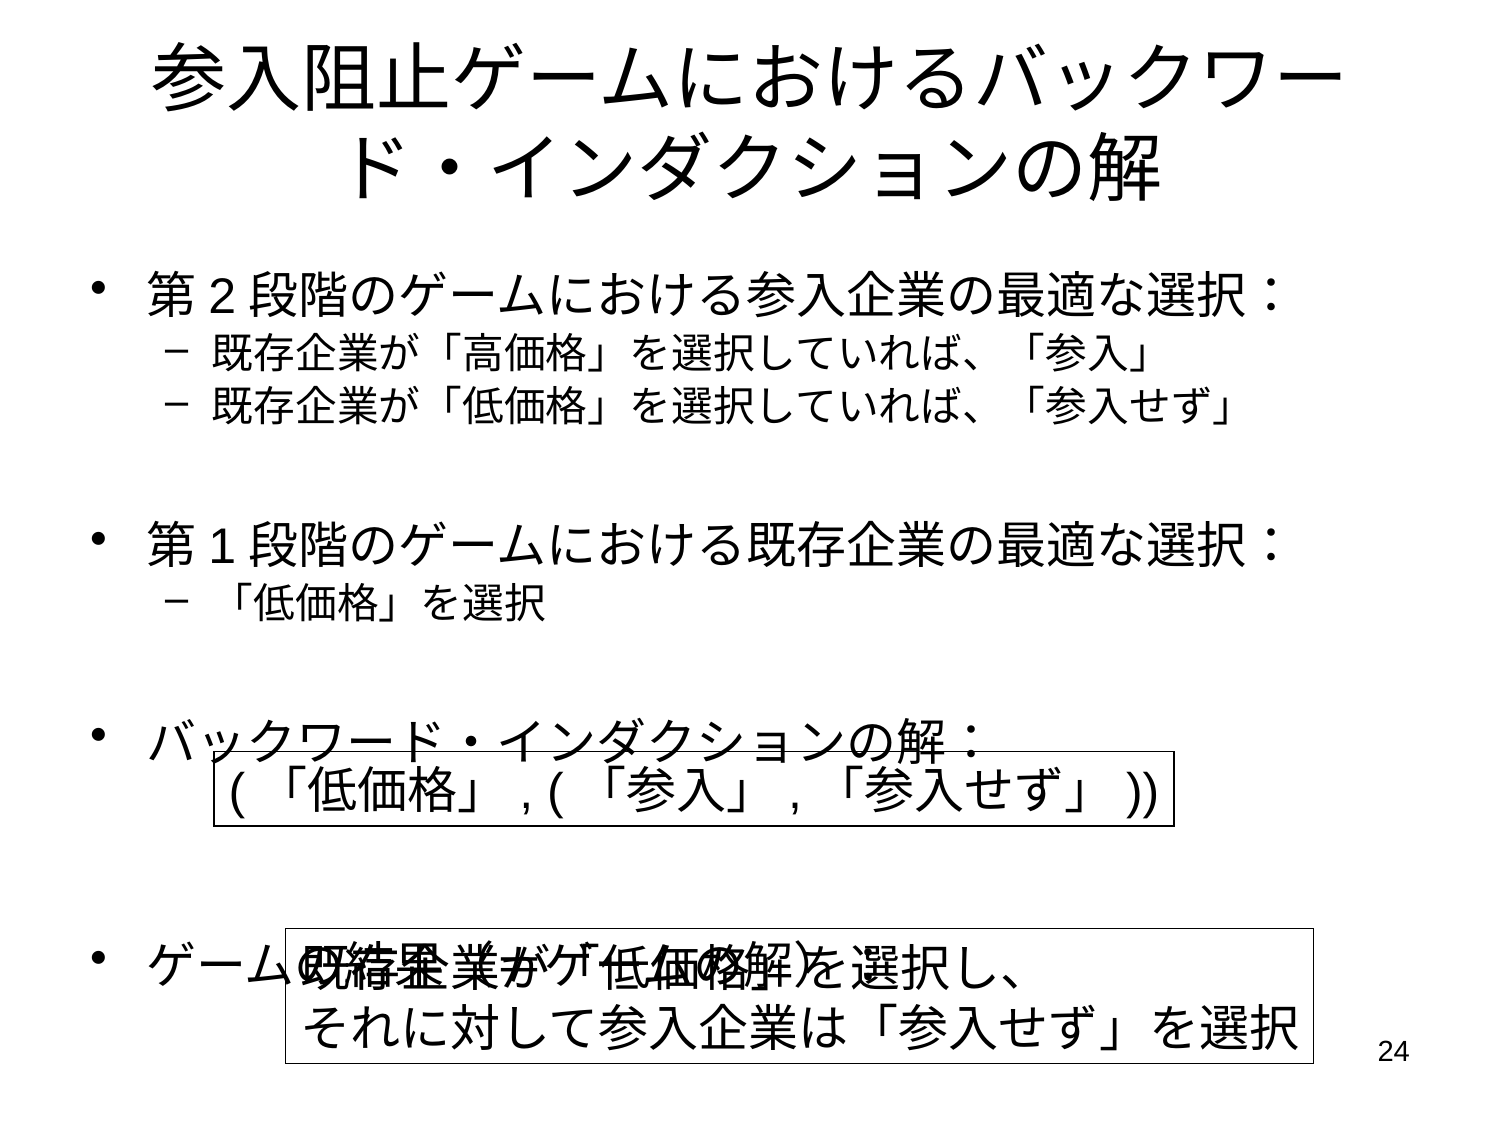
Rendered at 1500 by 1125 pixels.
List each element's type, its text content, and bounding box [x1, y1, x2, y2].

slide_number 24 [1074, 1024, 1426, 1103]
title 参入阻止ゲームにおけるバックワード・インダクションの解 [75, 45, 1425, 197]
text_box 既存企業が「低価格」を選択し、 それに対して参入企業は「参入せず」を選択 [285, 928, 1314, 1064]
text_box (「低価格」, (「参入」,「参入せず」)) [213, 751, 1175, 827]
list 第2段階のゲームにおける参入企業の最適な選択： 既存企業が「高価格」を選択していれば、「参入」 既存企業が「低価格」を選択していれば、「参入せず」 第1段階のゲームにおける既存企業の最適な選択： 「低価格」を選択 バックワード・インダクションの解： ゲームの結果（≠ゲームの解）： [75, 262, 1425, 941]
